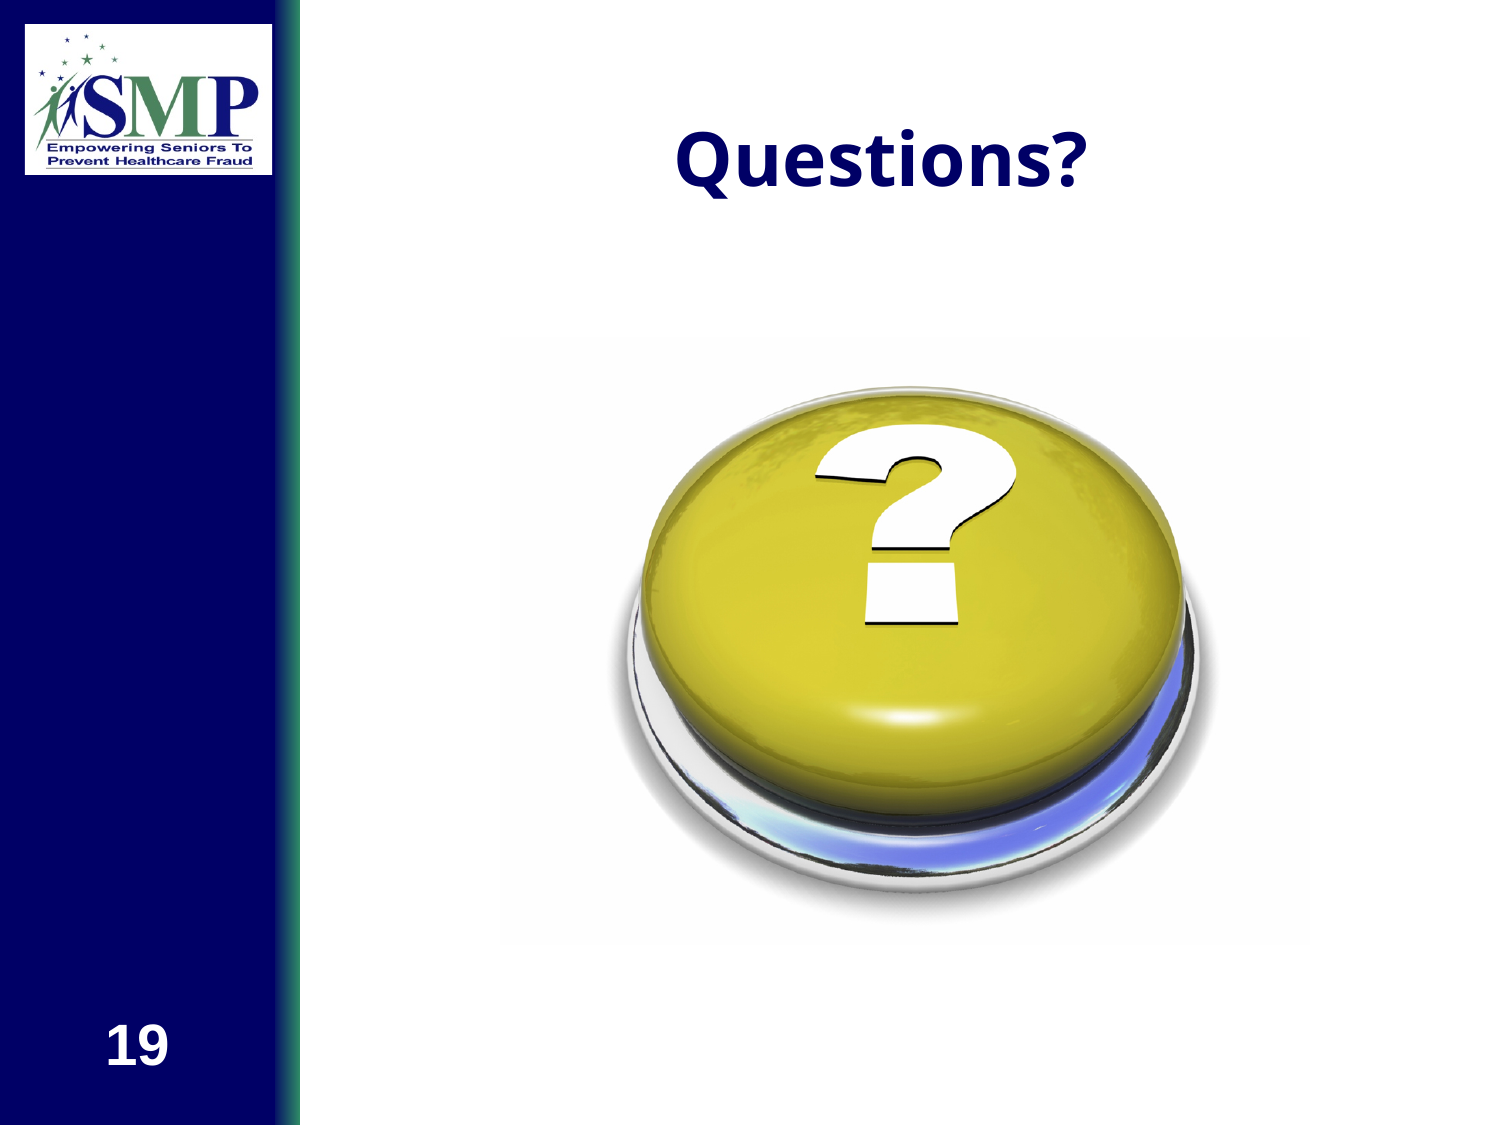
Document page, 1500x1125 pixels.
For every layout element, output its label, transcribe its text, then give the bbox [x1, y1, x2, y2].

picture [24, 24, 273, 175]
picture [499, 337, 1310, 946]
slide_number 19 [0, 999, 276, 1076]
title Questions? [337, 62, 1425, 250]
